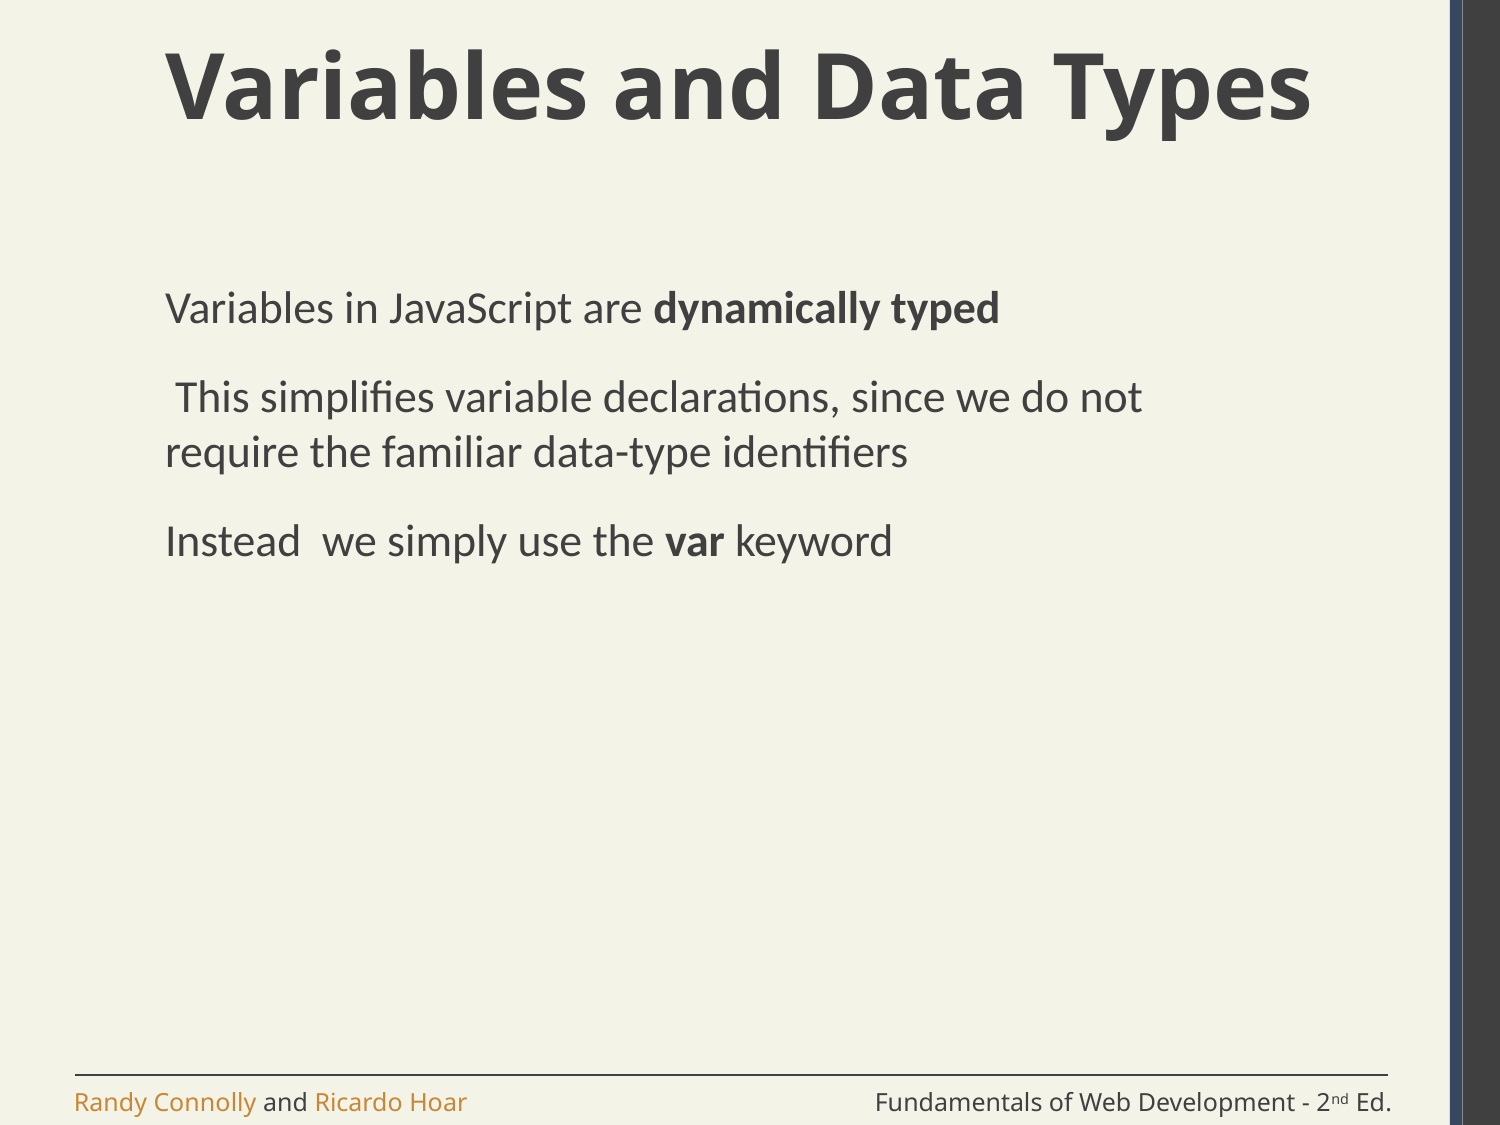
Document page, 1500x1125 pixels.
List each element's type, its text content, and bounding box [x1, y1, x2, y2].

title Variables and Data Types [150, 20, 1425, 188]
list Variables in JavaScript are dynamically typed This simplifies variable declarations, since we do not require the familiar data-type identifiers Instead we simply use the var keyword [150, 270, 1200, 1013]
